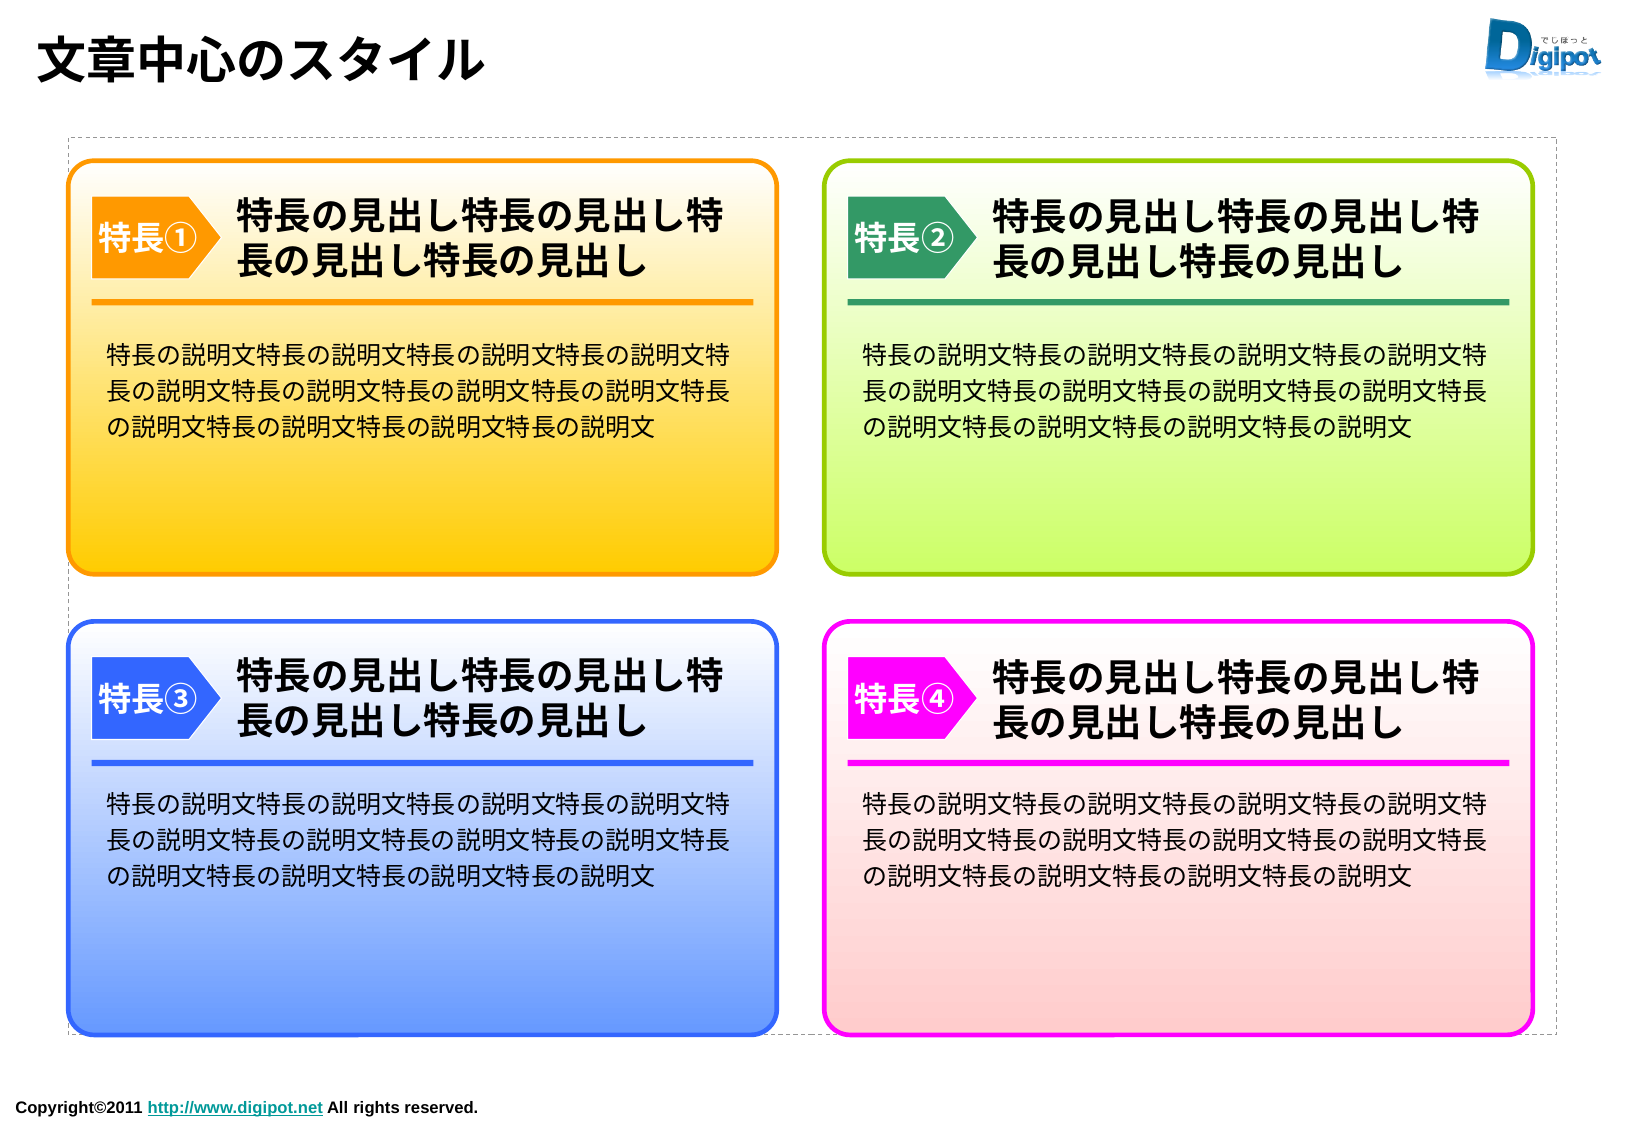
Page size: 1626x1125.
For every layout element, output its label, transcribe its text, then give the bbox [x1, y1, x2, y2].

text_box 特長の見出し特長の見出し特長の見出し特長の見出し [977, 646, 1498, 751]
text_box [824, 621, 1533, 1035]
text_box 特長の説明文特長の説明文特長の説明文特長の説明文特長の説明文特長の説明文特長の説明文特長の説明文特長の説明文特長の説明文特長の説明文特長の説明文 [847, 774, 1510, 898]
text_box 特長② [847, 196, 977, 279]
text_box 特長の説明文特長の説明文特長の説明文特長の説明文特長の説明文特長の説明文特長の説明文特長の説明文特長の説明文特長の説明文特長の説明文特長の説明文 [91, 774, 754, 898]
text_box 特長の見出し特長の見出し特長の見出し特長の見出し [221, 184, 742, 290]
text_box 特長④ [847, 656, 977, 740]
text_box 特長の説明文特長の説明文特長の説明文特長の説明文特長の説明文特長の説明文特長の説明文特長の説明文特長の説明文特長の説明文特長の説明文特長の説明文 [91, 325, 754, 449]
text_box 特長の見出し特長の見出し特長の見出し特長の見出し [977, 185, 1498, 291]
text_box [68, 621, 777, 1035]
text_box 特長の見出し特長の見出し特長の見出し特長の見出し [221, 645, 742, 750]
text_box 特長③ [91, 656, 221, 740]
text_box [68, 160, 777, 575]
title 文章中心のスタイル [21, 19, 881, 98]
text_box 特長の説明文特長の説明文特長の説明文特長の説明文特長の説明文特長の説明文特長の説明文特長の説明文特長の説明文特長の説明文特長の説明文特長の説明文 [847, 325, 1510, 449]
text_box 特長① [91, 196, 222, 279]
picture [1485, 18, 1602, 82]
text_box [824, 160, 1533, 575]
